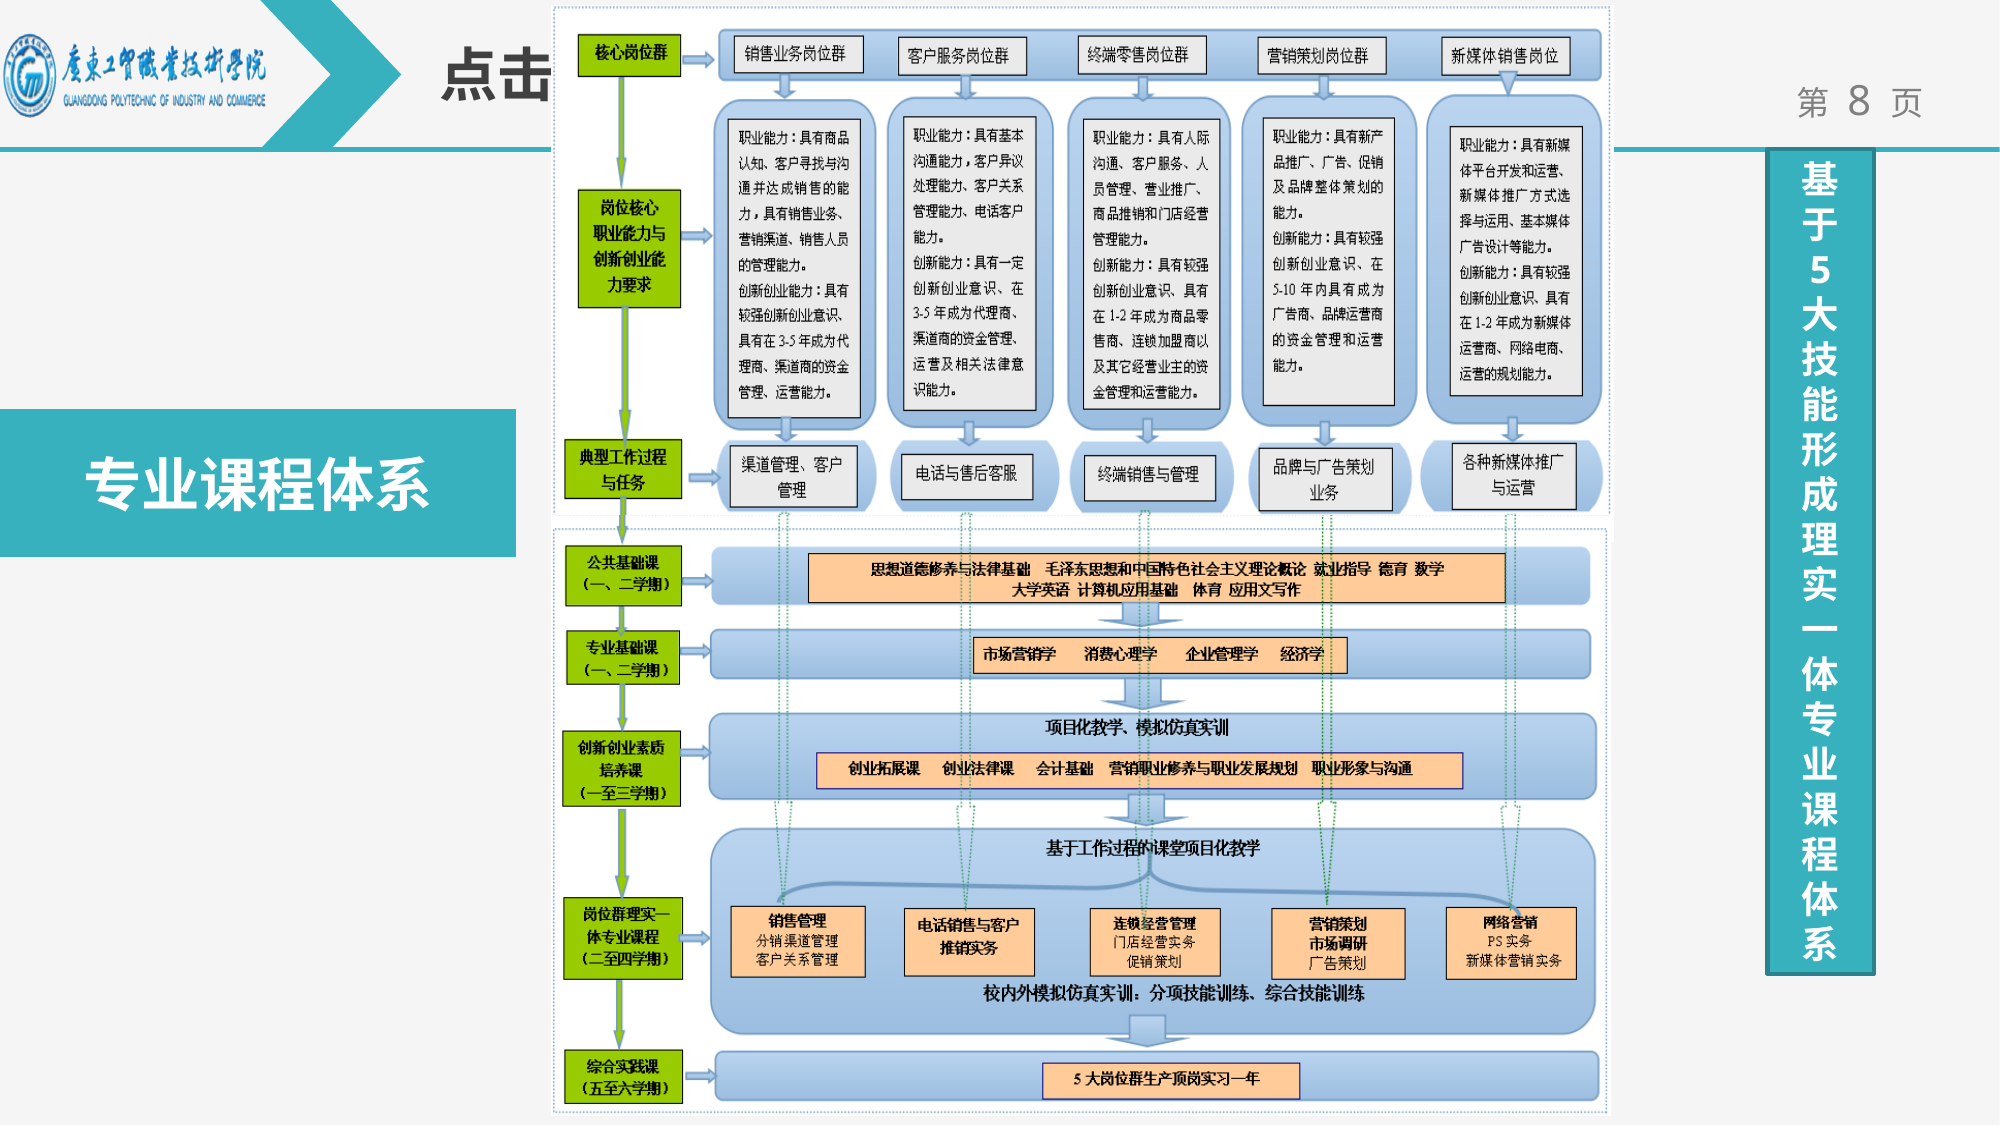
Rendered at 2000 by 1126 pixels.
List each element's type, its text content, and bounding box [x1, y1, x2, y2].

text_box 专业课程体系 [0, 407, 518, 559]
picture [550, 5, 1614, 1117]
text_box 基 于 5 大 技 能 形 成 理 实 一 体 专 业 课 程 体 系 [1765, 147, 1876, 976]
picture [1, 30, 270, 119]
